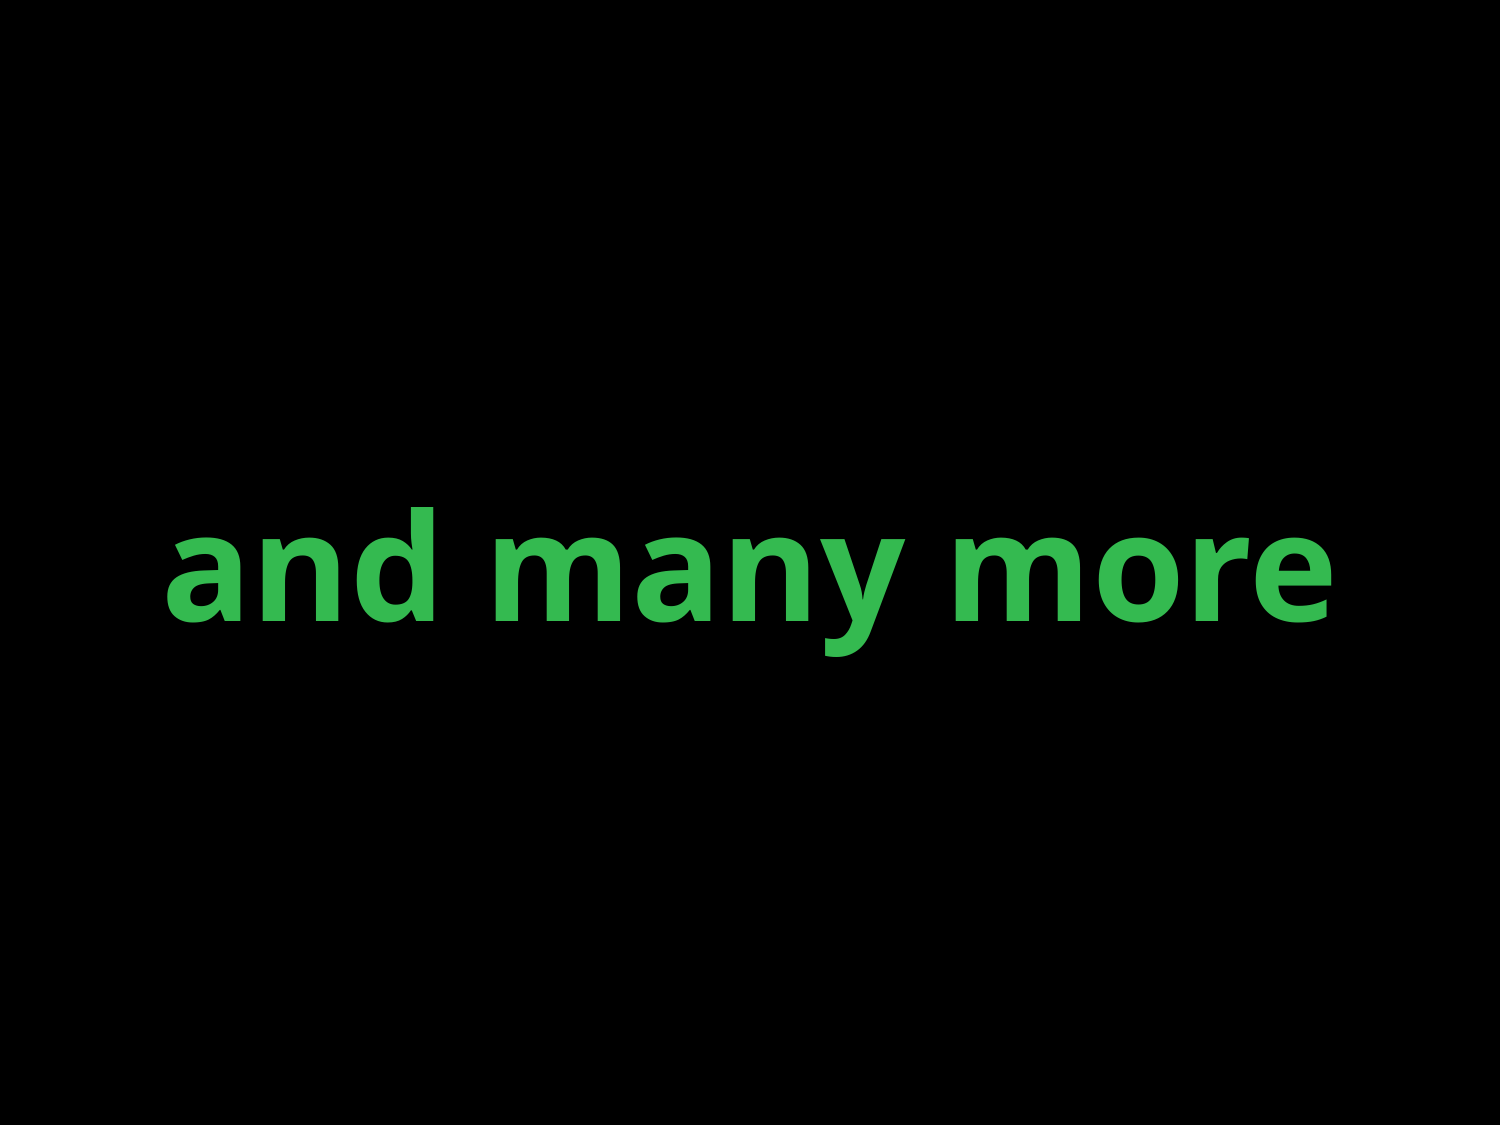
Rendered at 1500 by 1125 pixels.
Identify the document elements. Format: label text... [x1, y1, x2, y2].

title and many more [49, 310, 1450, 813]
